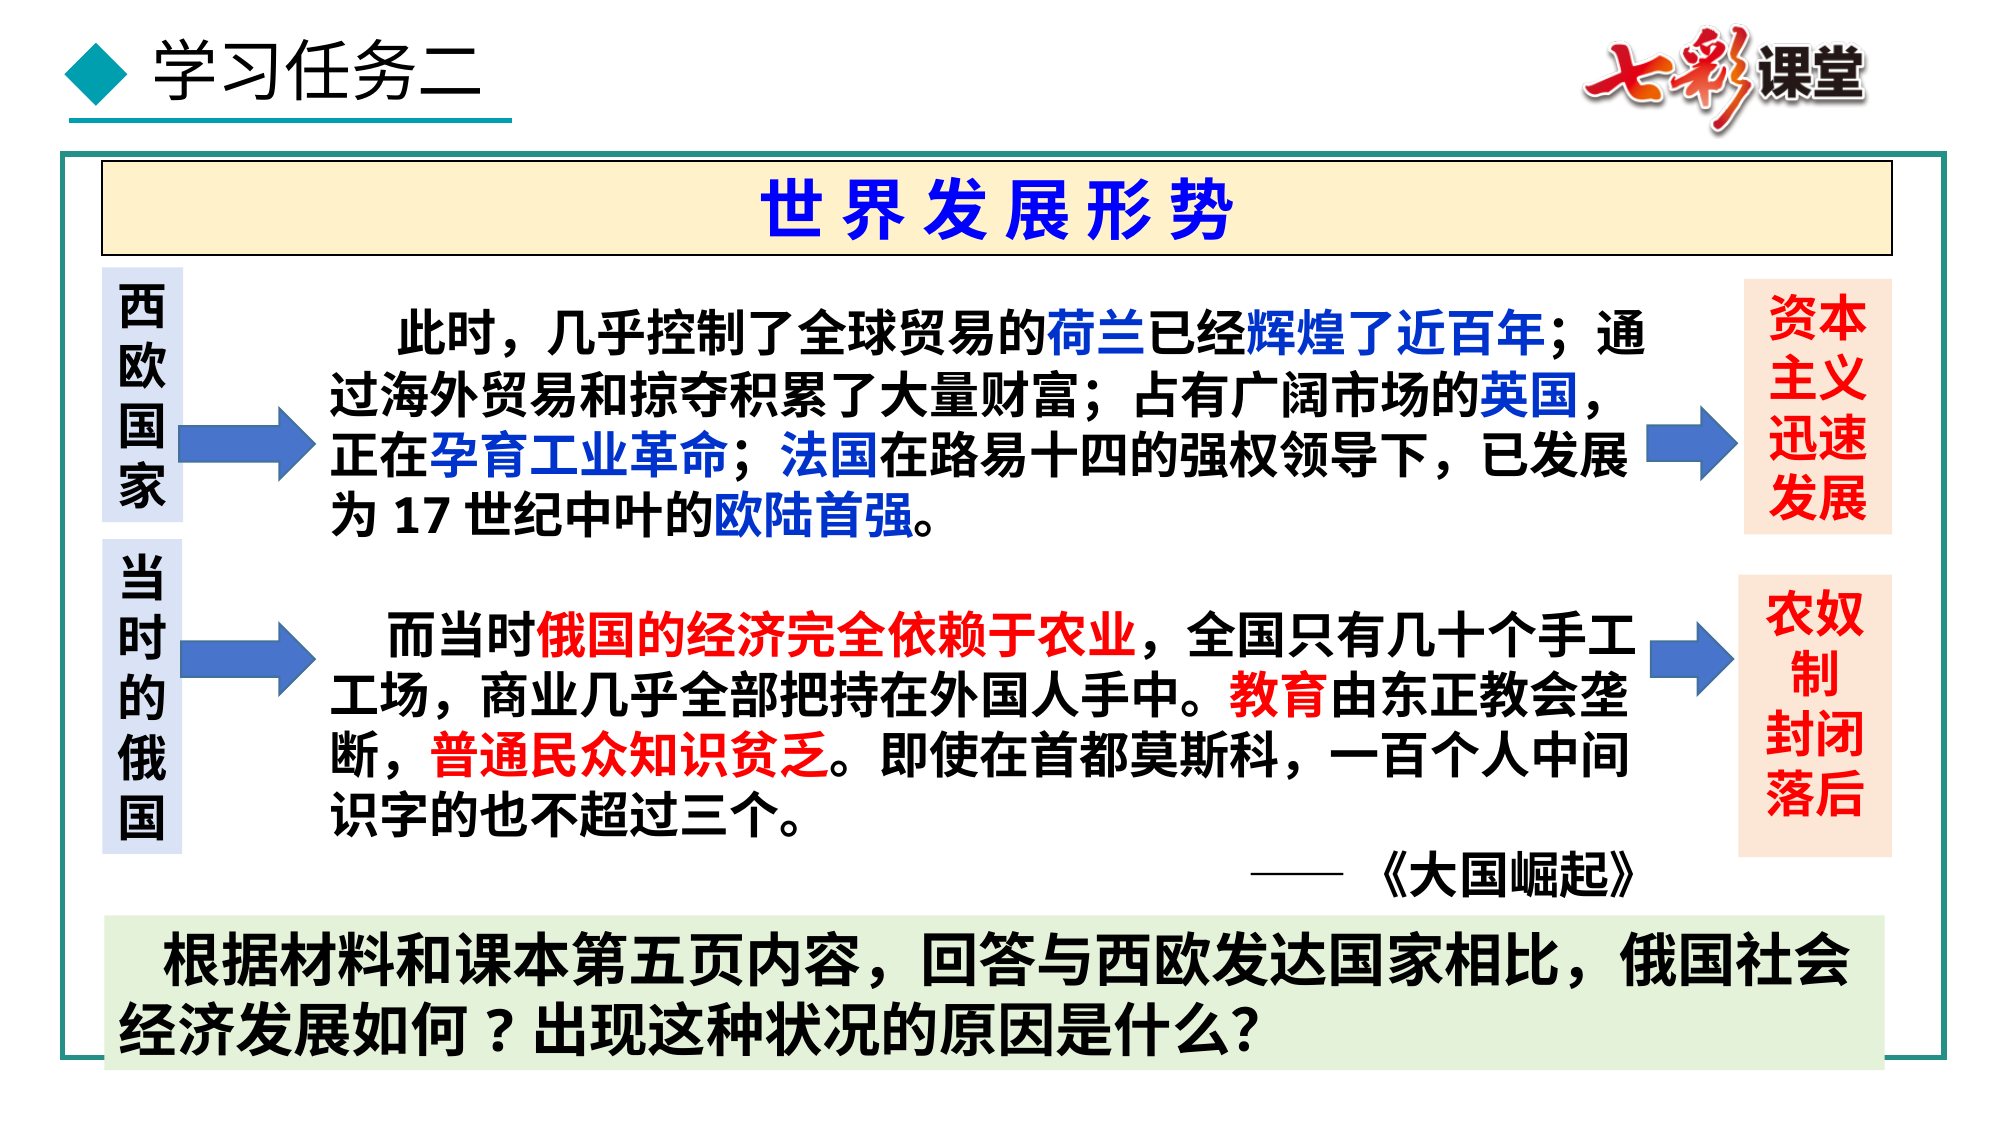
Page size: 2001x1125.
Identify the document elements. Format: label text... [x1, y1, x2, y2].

text_box 西 欧 国 家 [102, 267, 184, 523]
text_box [181, 623, 315, 695]
text_box 资本 主义 迅速 发展 [1744, 278, 1893, 535]
text_box 此时，几乎控制了全球贸易的荷兰已经辉煌了近百年；通过海外贸易和掠夺积累了大量财富；占有广阔市场的英国，正在孕育工业革命；法国在路易十四的强权领导下，已发展为17世纪中叶的欧陆首强。 而当时俄国的经济完全依赖于农业，全国只有几十个手工工场，商业几乎全部把持在外国人手中。教育由东正教会垄断，普通民众知识贫乏。即使在首都莫斯科，一百个人中间识字的也不超过三个。 ——《大国崛起》 [315, 286, 1674, 911]
text_box 农奴制 封闭落后 [1738, 574, 1893, 858]
text_box 当 时 的 俄 国 [102, 539, 183, 854]
text_box [1650, 623, 1734, 695]
text_box 根据材料和课本第五页内容，回答与西欧发达国家相比，俄国社会经济发展如何?出现这种状况的原因是什么？ [104, 915, 1885, 1071]
text_box [179, 408, 315, 480]
text_box 世 界 发 展 形 势 [102, 160, 1893, 256]
text_box [1647, 407, 1737, 479]
picture [1578, 19, 1874, 139]
